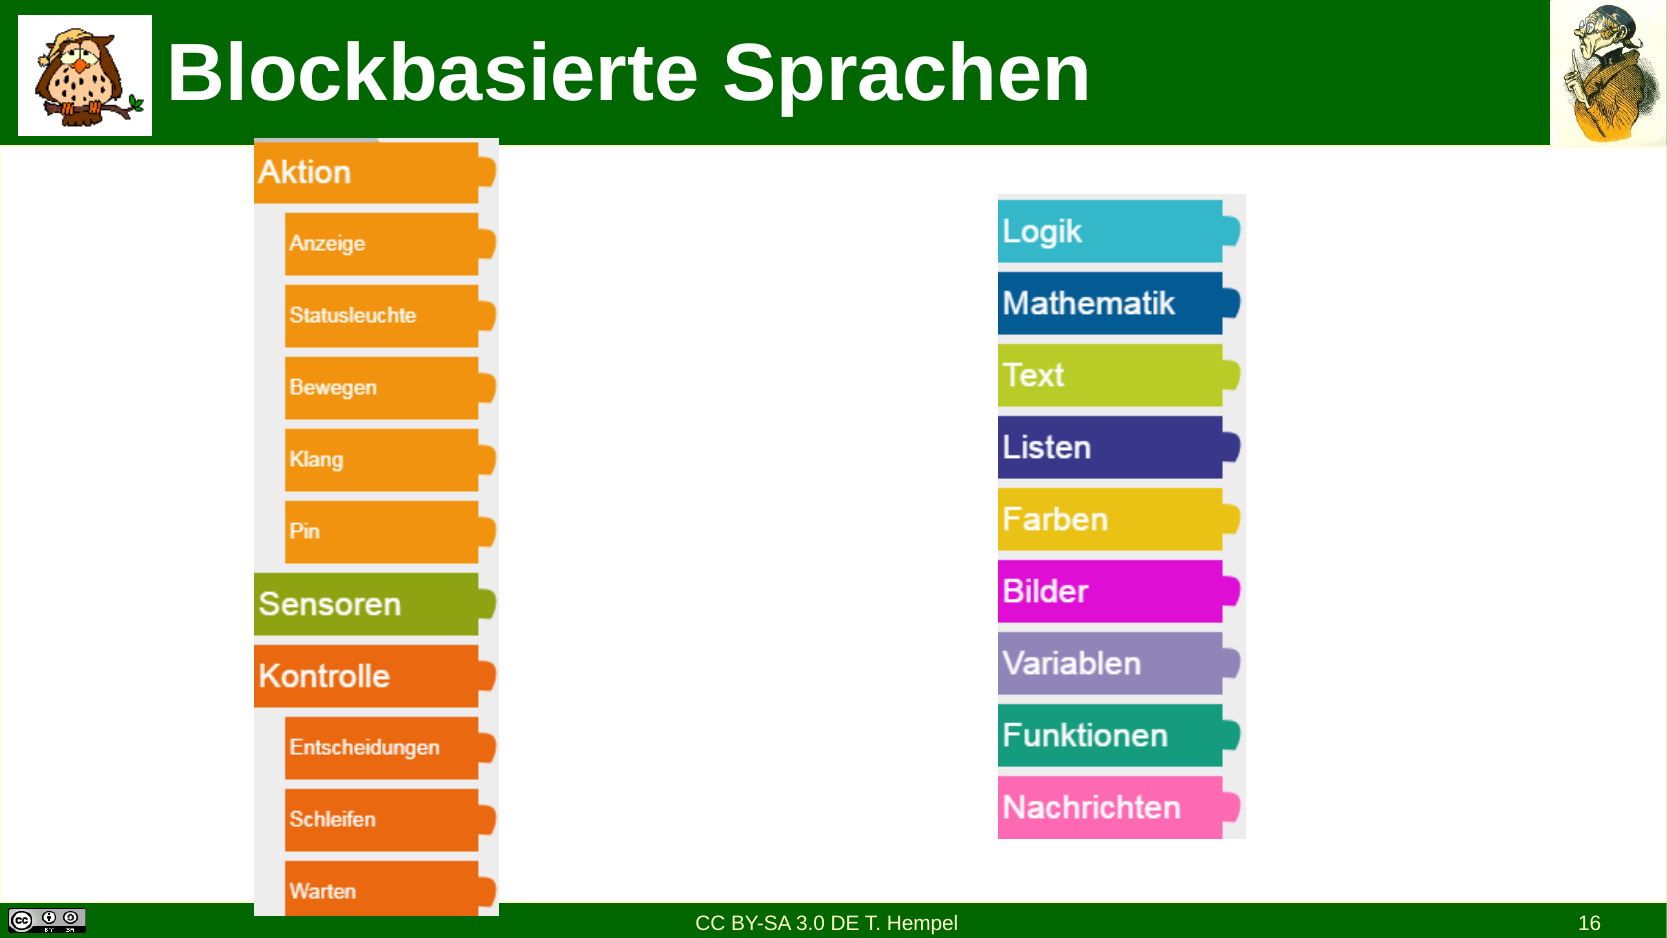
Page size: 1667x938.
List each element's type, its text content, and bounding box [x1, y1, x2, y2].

footer CC BY-SA 3.0 DE T. Hempel [465, 901, 1188, 927]
picture [998, 194, 1248, 839]
picture [1550, 0, 1667, 146]
title Blockbasierte Sprachen [151, 17, 1531, 125]
slide_number 16 [1227, 901, 1616, 927]
picture [254, 138, 499, 916]
picture [8, 908, 86, 933]
picture [18, 15, 152, 136]
